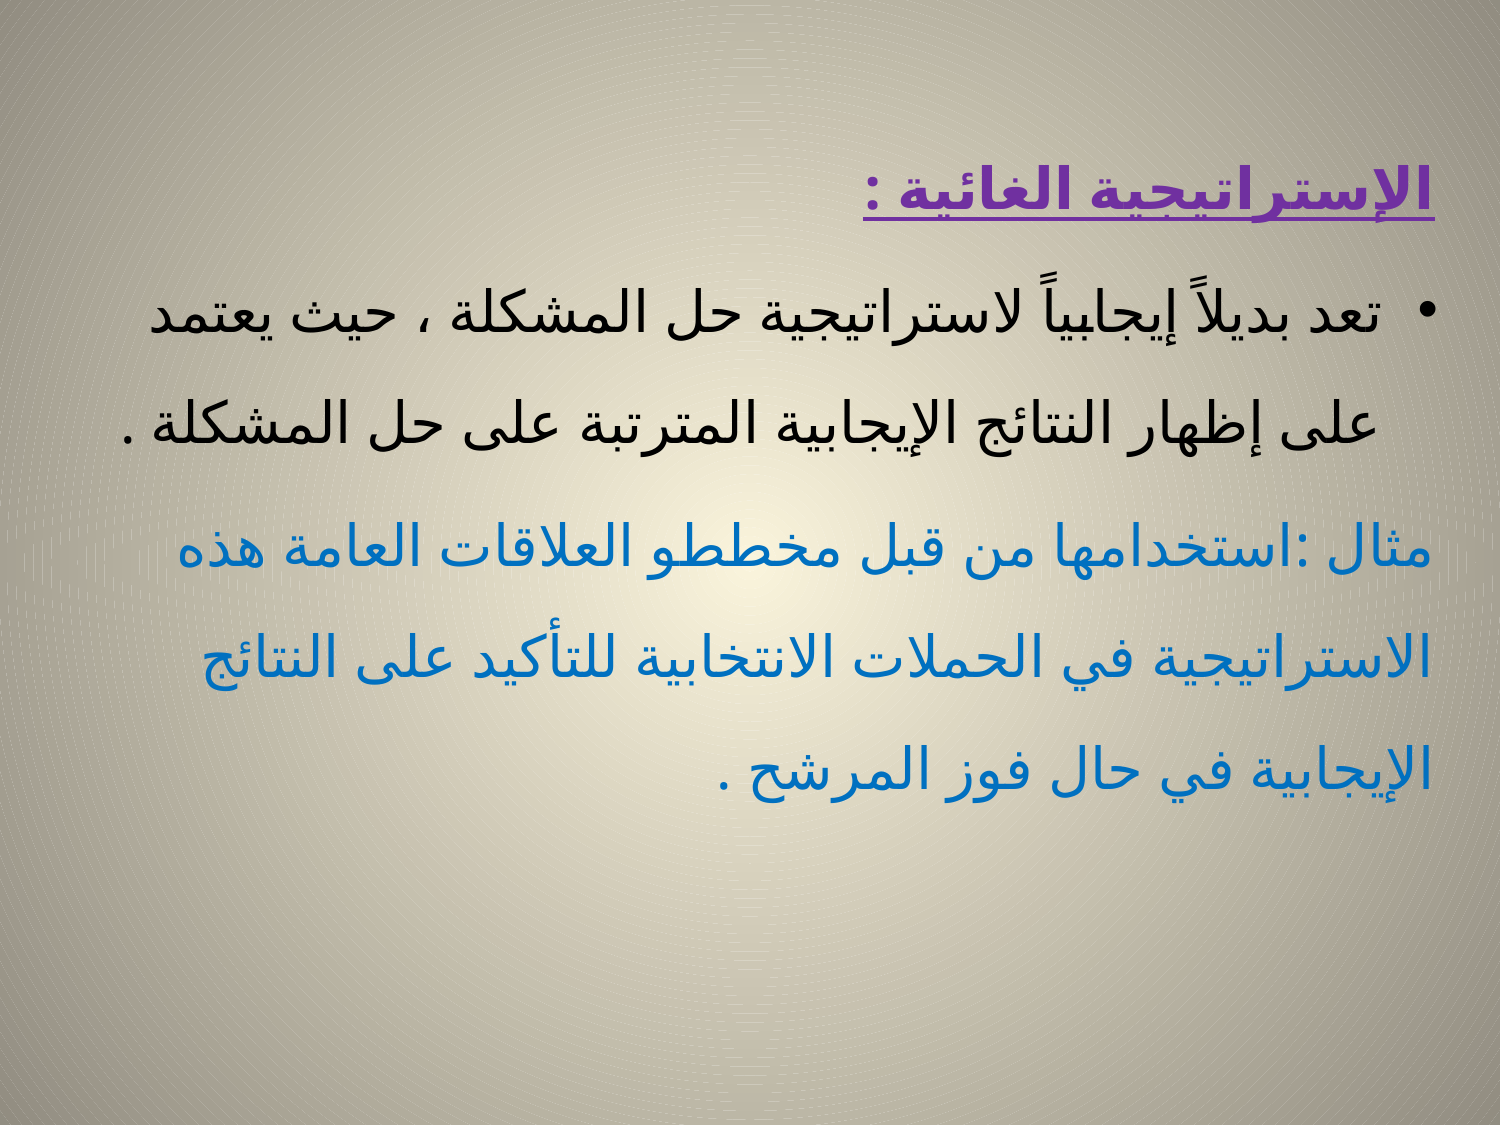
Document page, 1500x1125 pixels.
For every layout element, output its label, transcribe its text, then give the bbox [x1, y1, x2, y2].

list الإستراتيجية الغائية : تعد بديلاً إيجابياً لاستراتيجية حل المشكلة ، حيث يعتمد على إظهار النتائج الإيجابية المترتبة على حل المشكلة . مثال :استخدامها من قبل مخططو العلاقات العامة هذه الاستراتيجية في الحملات الانتخابية للتأكيد على النتائج الإيجابية في حال فوز المرشح . [100, 101, 1451, 845]
